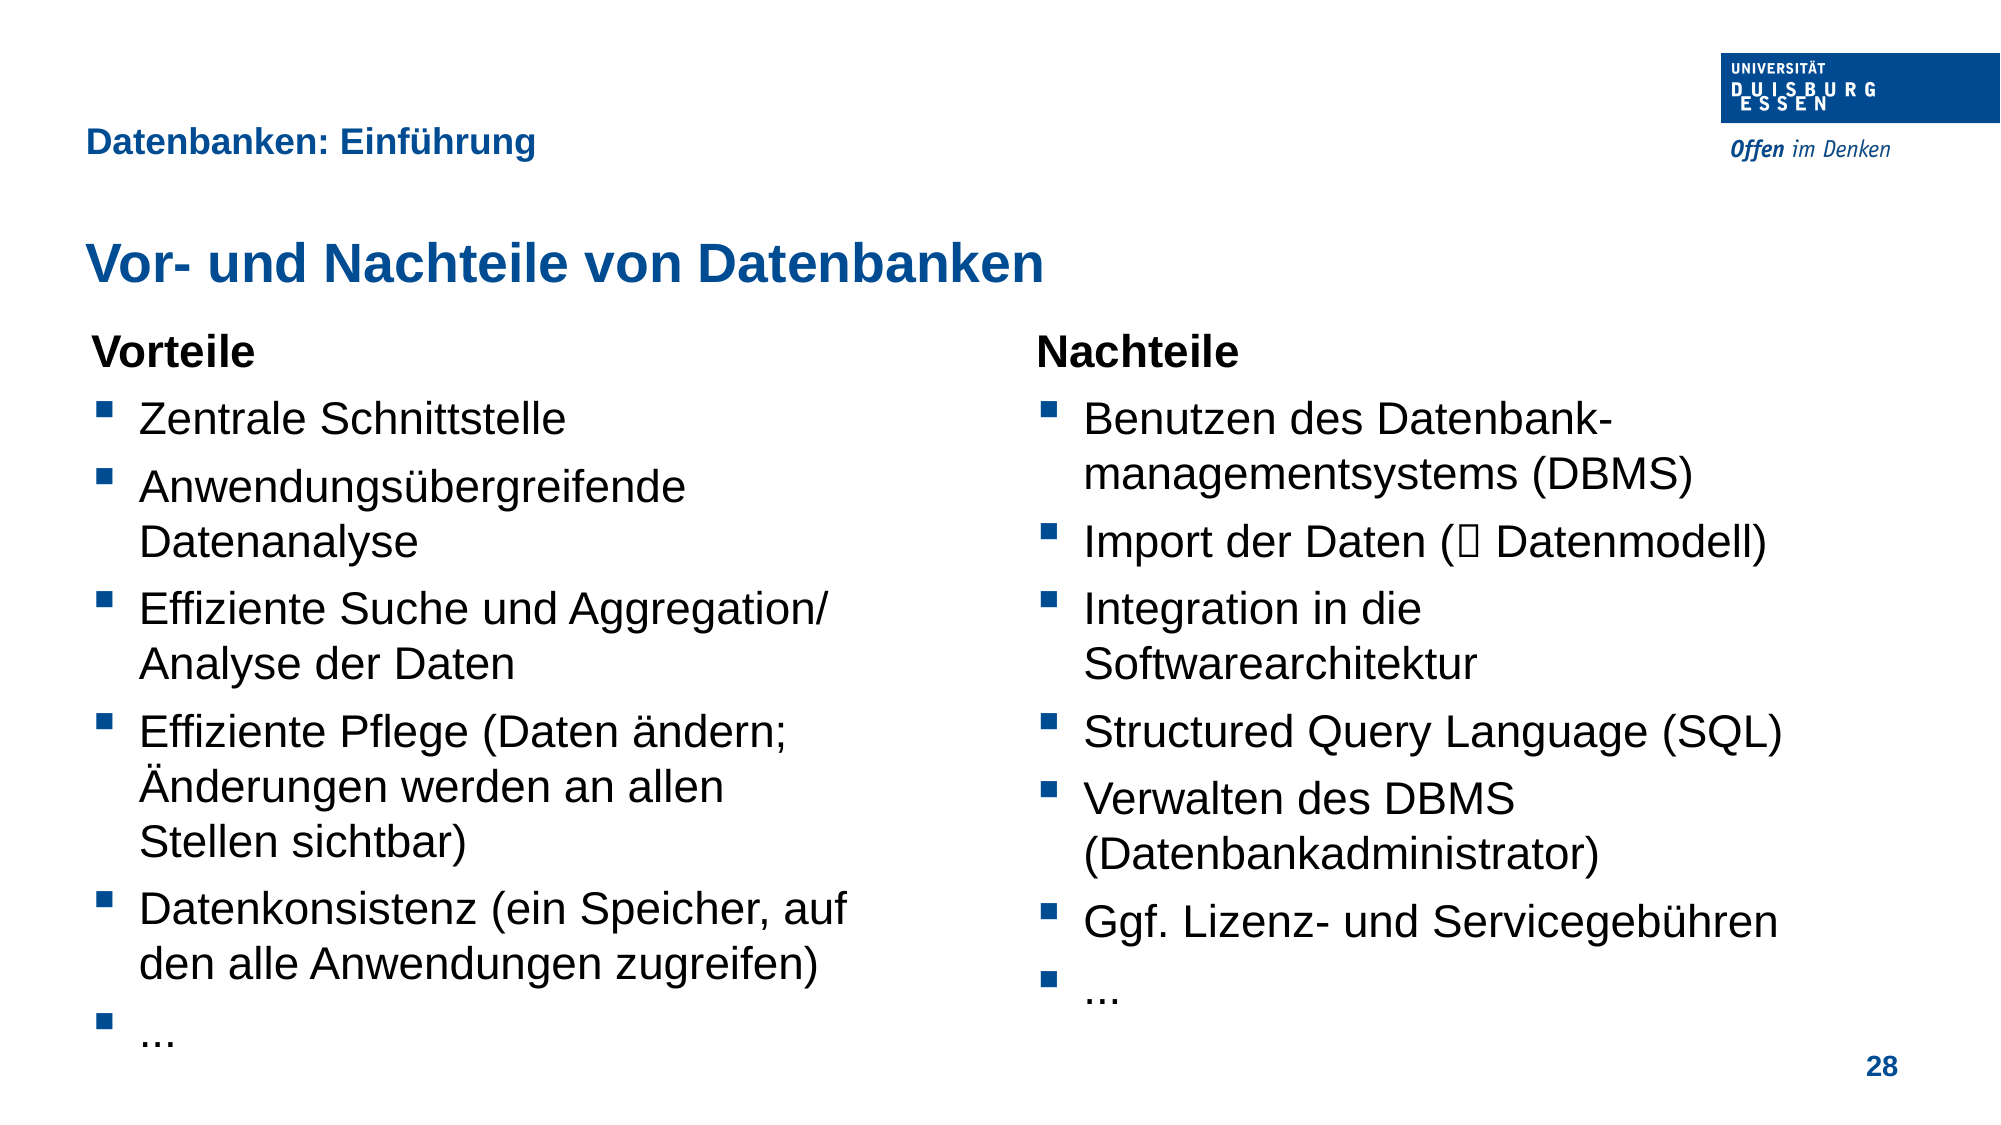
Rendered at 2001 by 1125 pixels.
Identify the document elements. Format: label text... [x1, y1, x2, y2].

slide_number 28 [1677, 1039, 1914, 1081]
list Vor- und Nachteile von Datenbanken [85, 227, 1694, 303]
picture [1721, 53, 2000, 162]
list Datenbanken: Einführung [85, 122, 1694, 163]
list Vorteile Zentrale Schnittstelle Anwendungsübergreifende Datenanalyse Effiziente Suche und Aggregation/ Analyse der Daten Effiziente Pflege (Daten ändern; Änderungen werden an allen Stellen sichtbar) Datenkonsistenz (ein Speicher, auf den alle Anwendungen zugreifen) ... [85, 313, 891, 846]
text_box Nachteile Benutzen des Datenbank-managementsystems (DBMS) Import der Daten ( Datenmodell) Integration in die Softwarearchitektur Structured Query Language (SQL) Verwalten des DBMS (Datenbankadministrator) Ggf. Lizenz- und Servicegebühren ... [1030, 313, 1835, 846]
